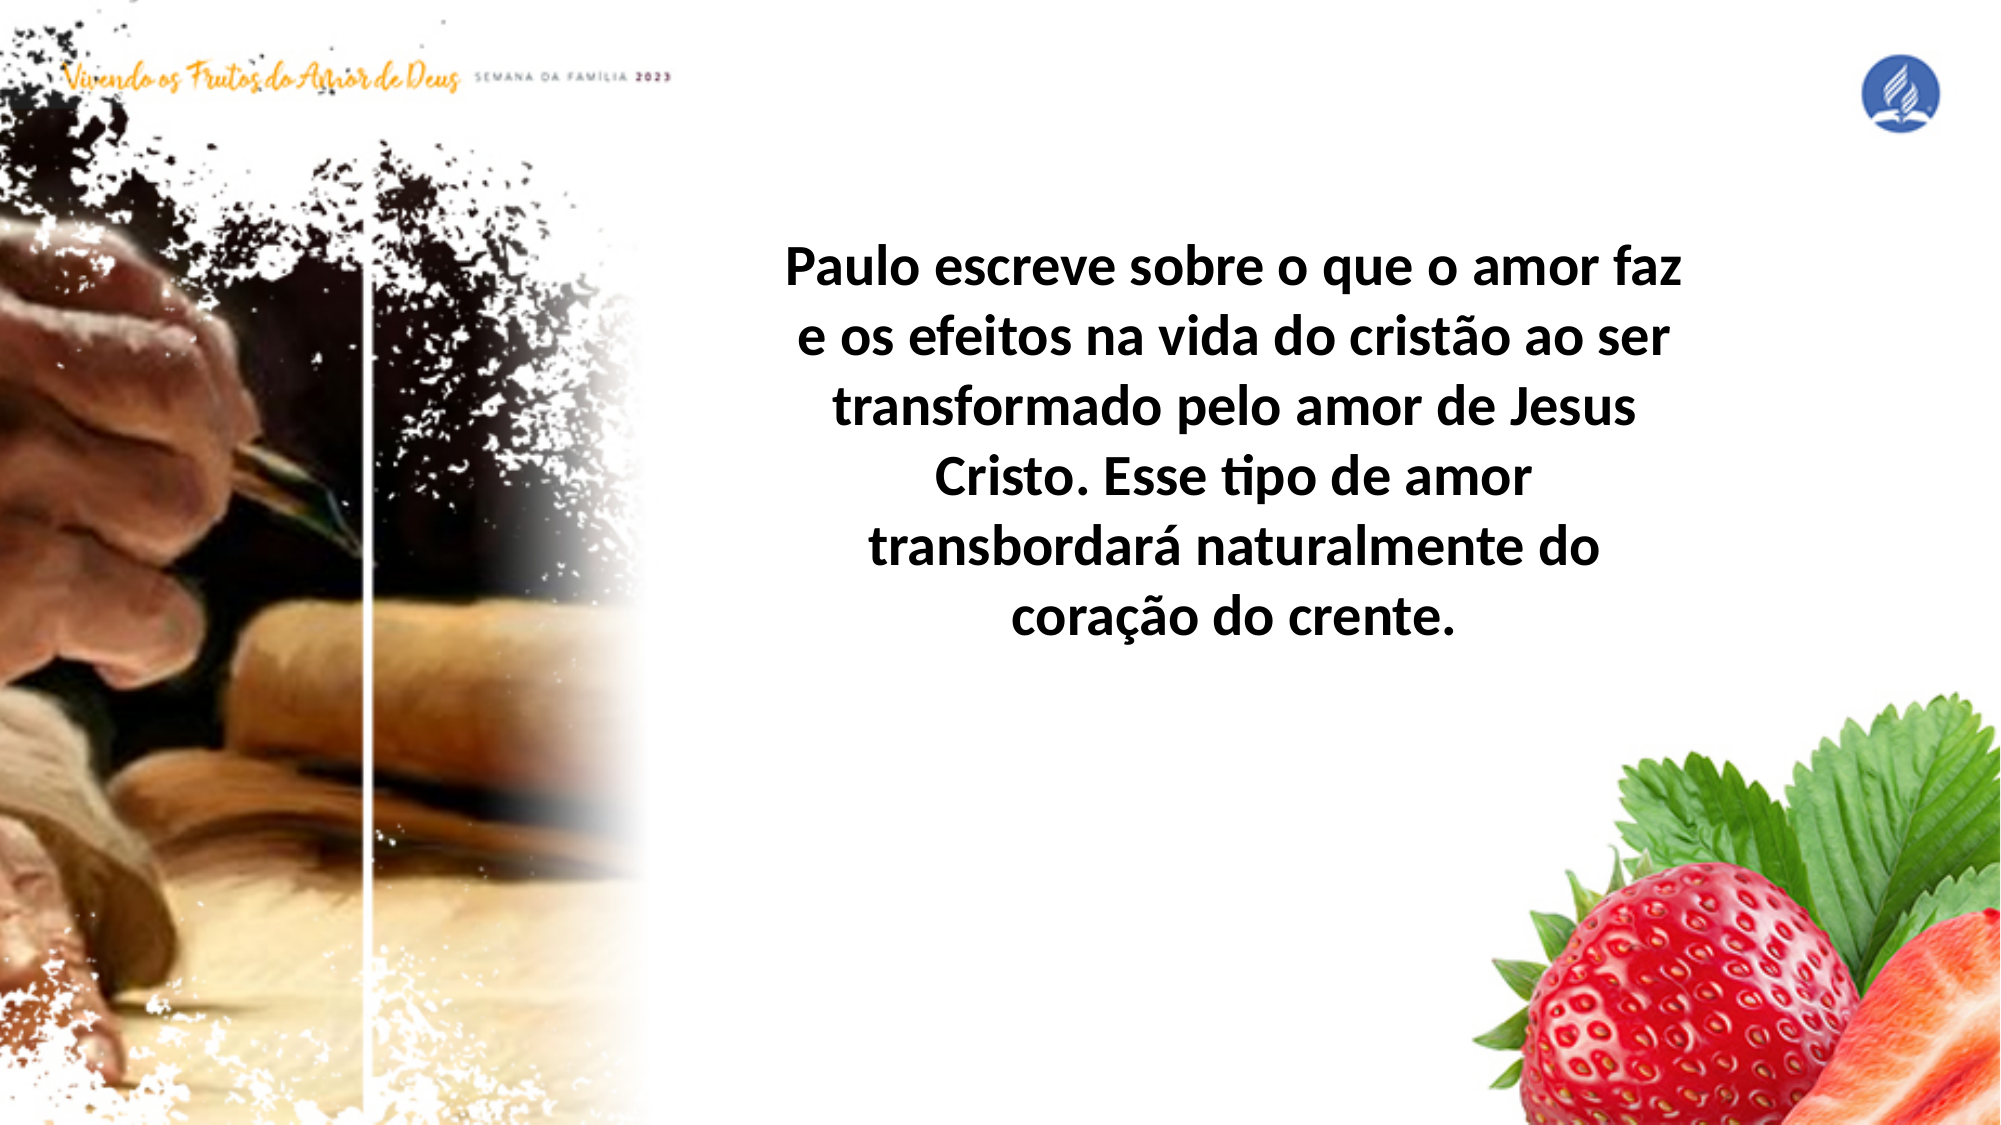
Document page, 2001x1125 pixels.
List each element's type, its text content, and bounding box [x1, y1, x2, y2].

text_box Paulo escreve sobre o que o amor faz e os efeitos na vida do cristão ao ser transformado pelo amor de Jesus Cristo. Esse tipo de amor transbordará naturalmente do coração do crente. [760, 219, 1709, 655]
picture [0, 0, 2001, 1125]
